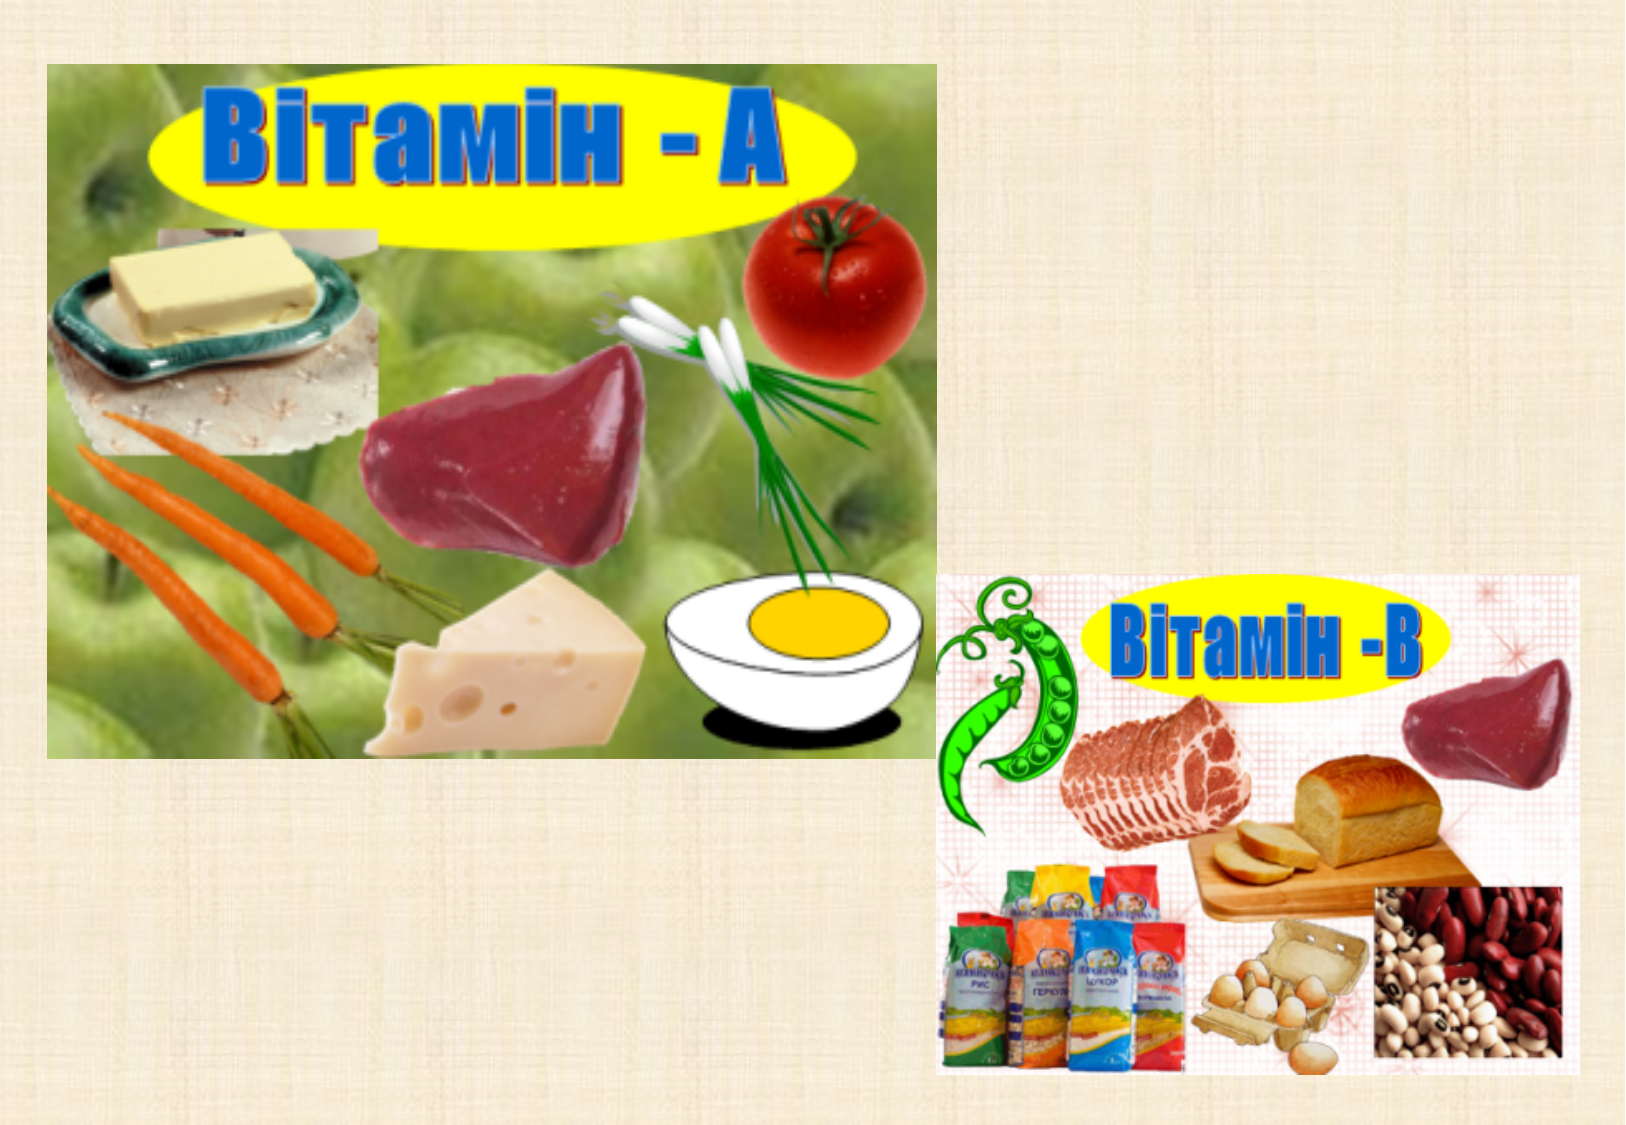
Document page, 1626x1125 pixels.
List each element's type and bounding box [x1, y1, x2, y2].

picture [47, 64, 1580, 1076]
